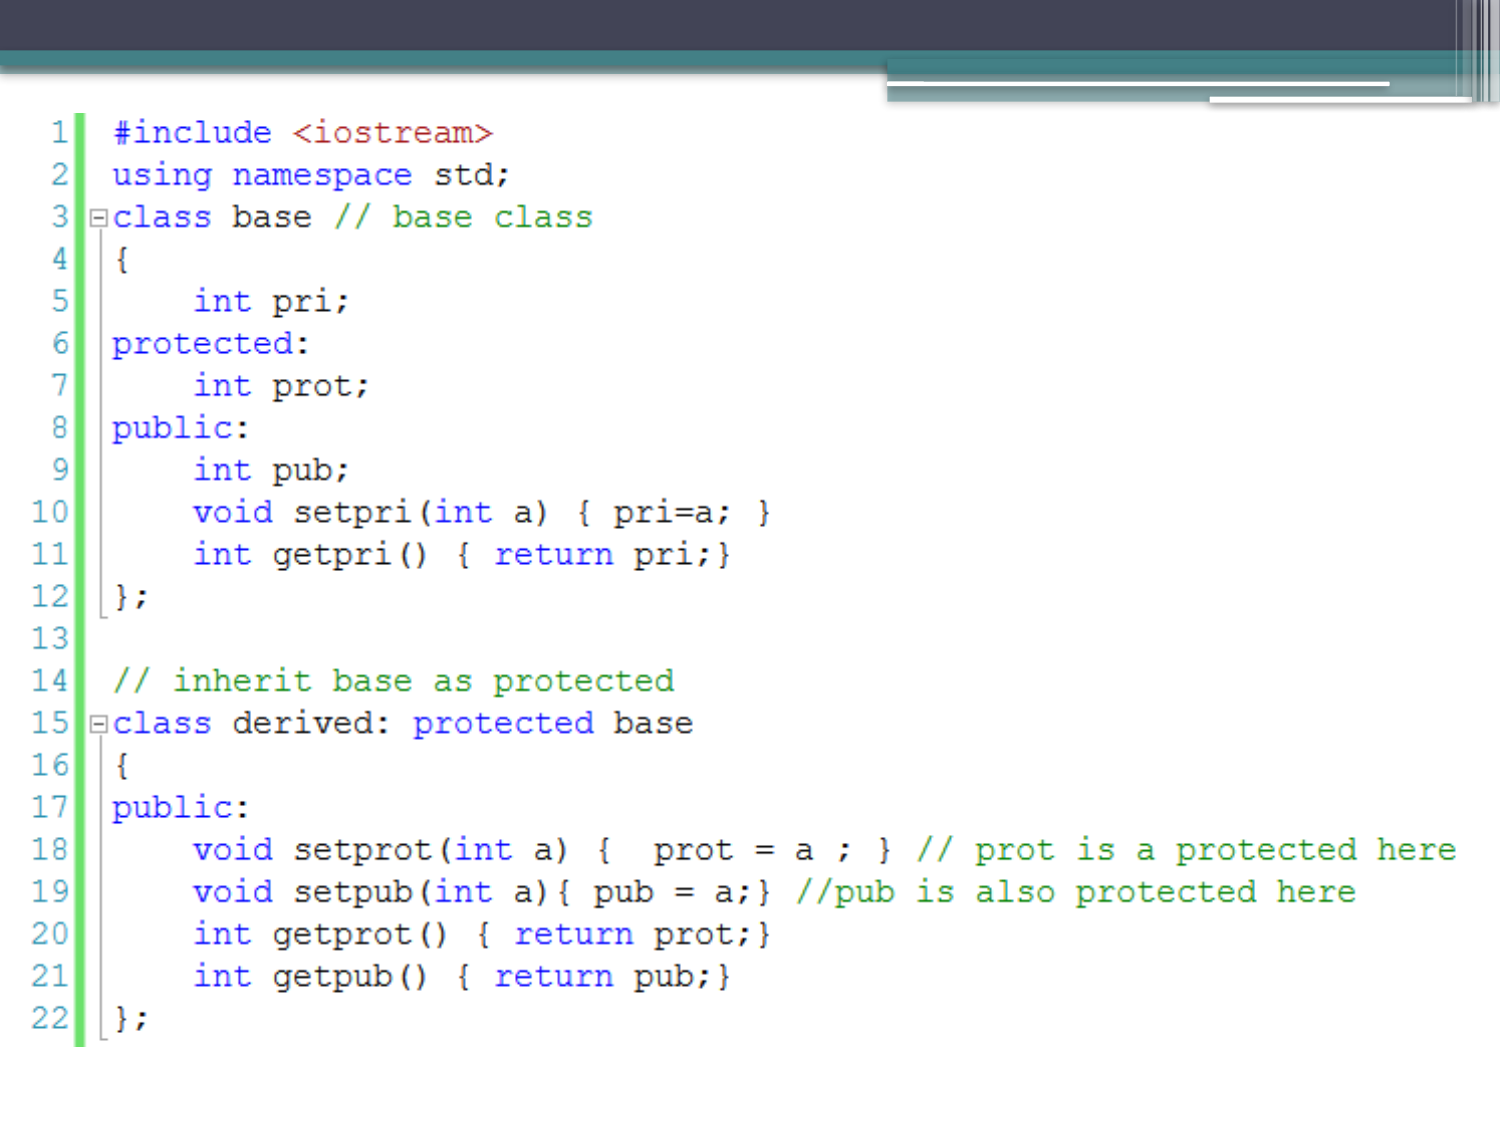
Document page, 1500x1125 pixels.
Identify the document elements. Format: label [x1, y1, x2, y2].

picture [10, 113, 1500, 1047]
